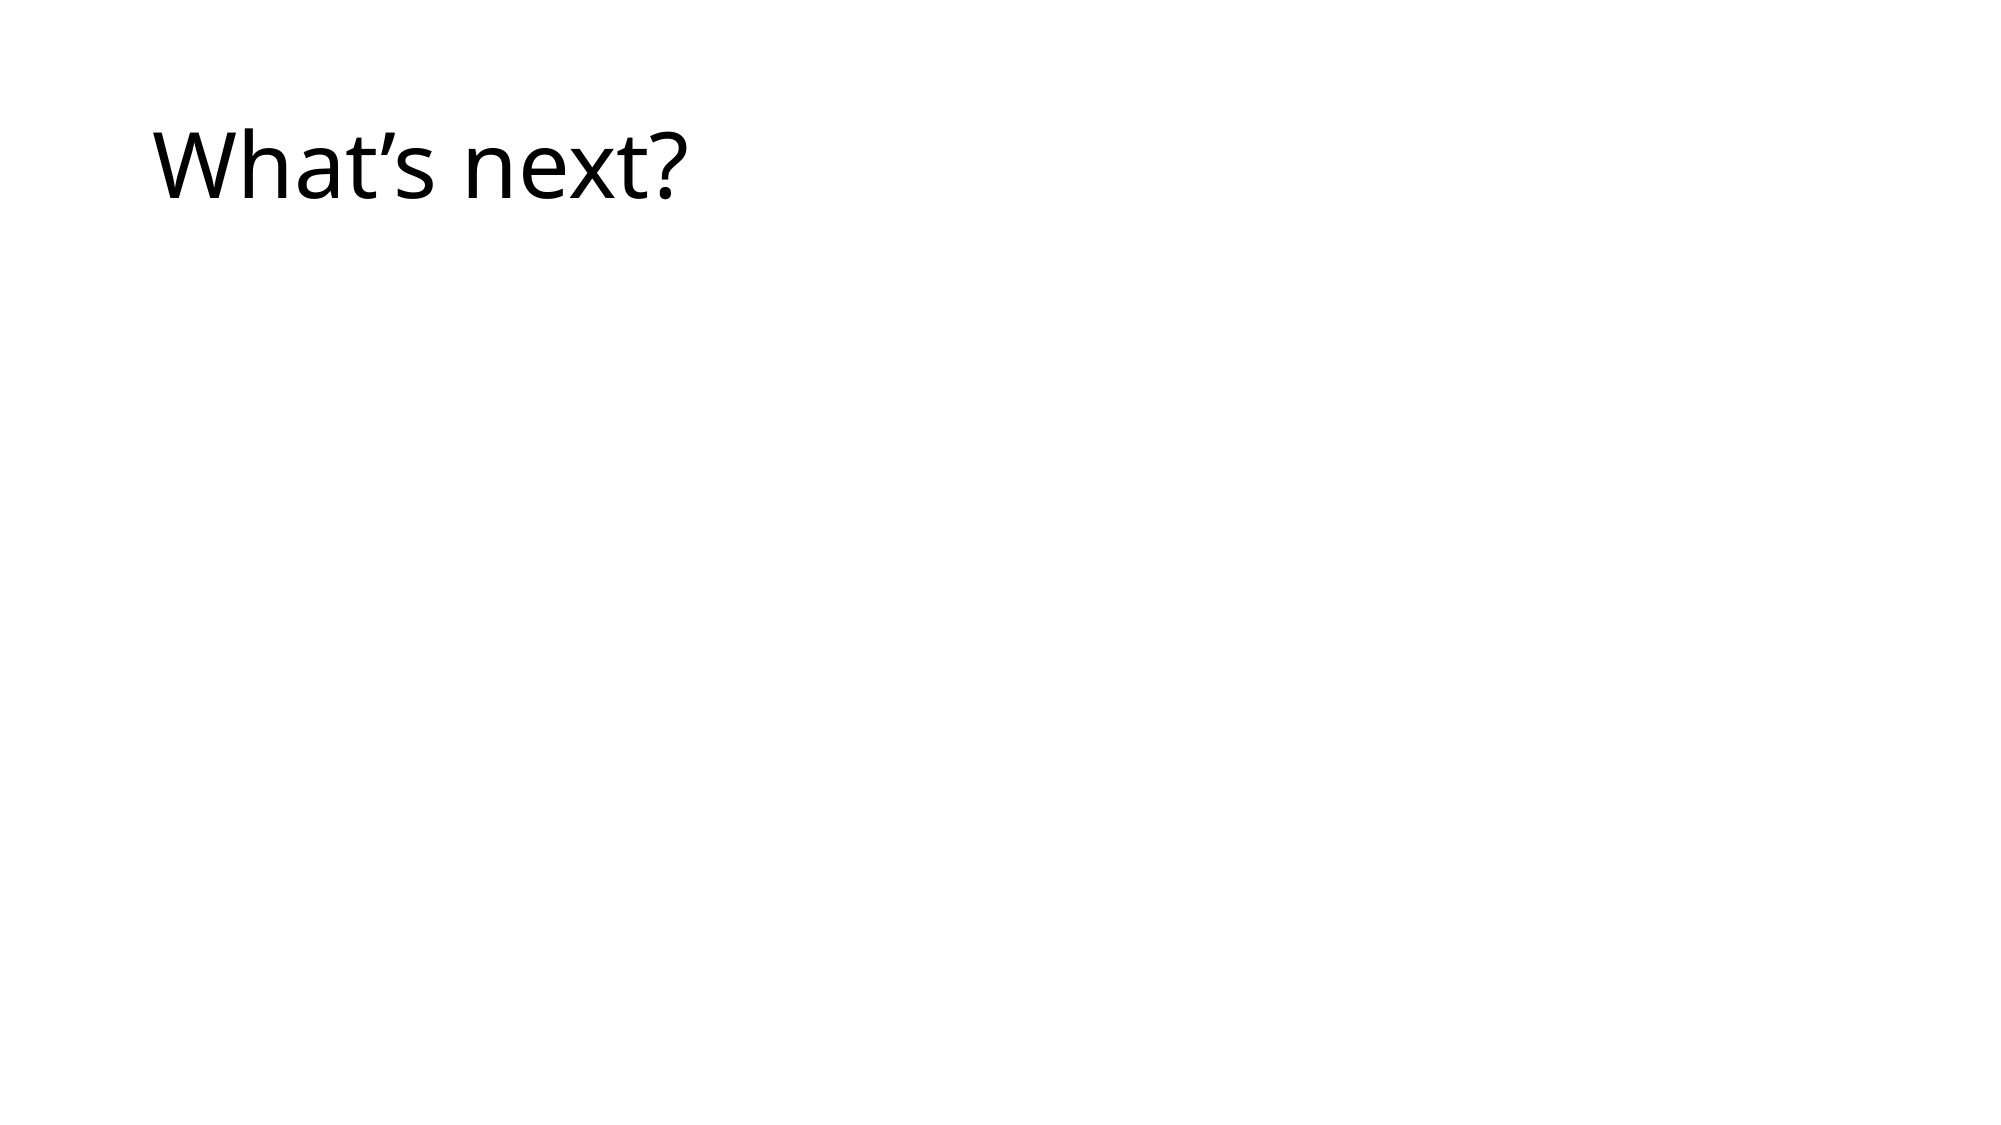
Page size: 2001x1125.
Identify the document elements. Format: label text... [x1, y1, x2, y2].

title What’s next? [137, 59, 1863, 278]
